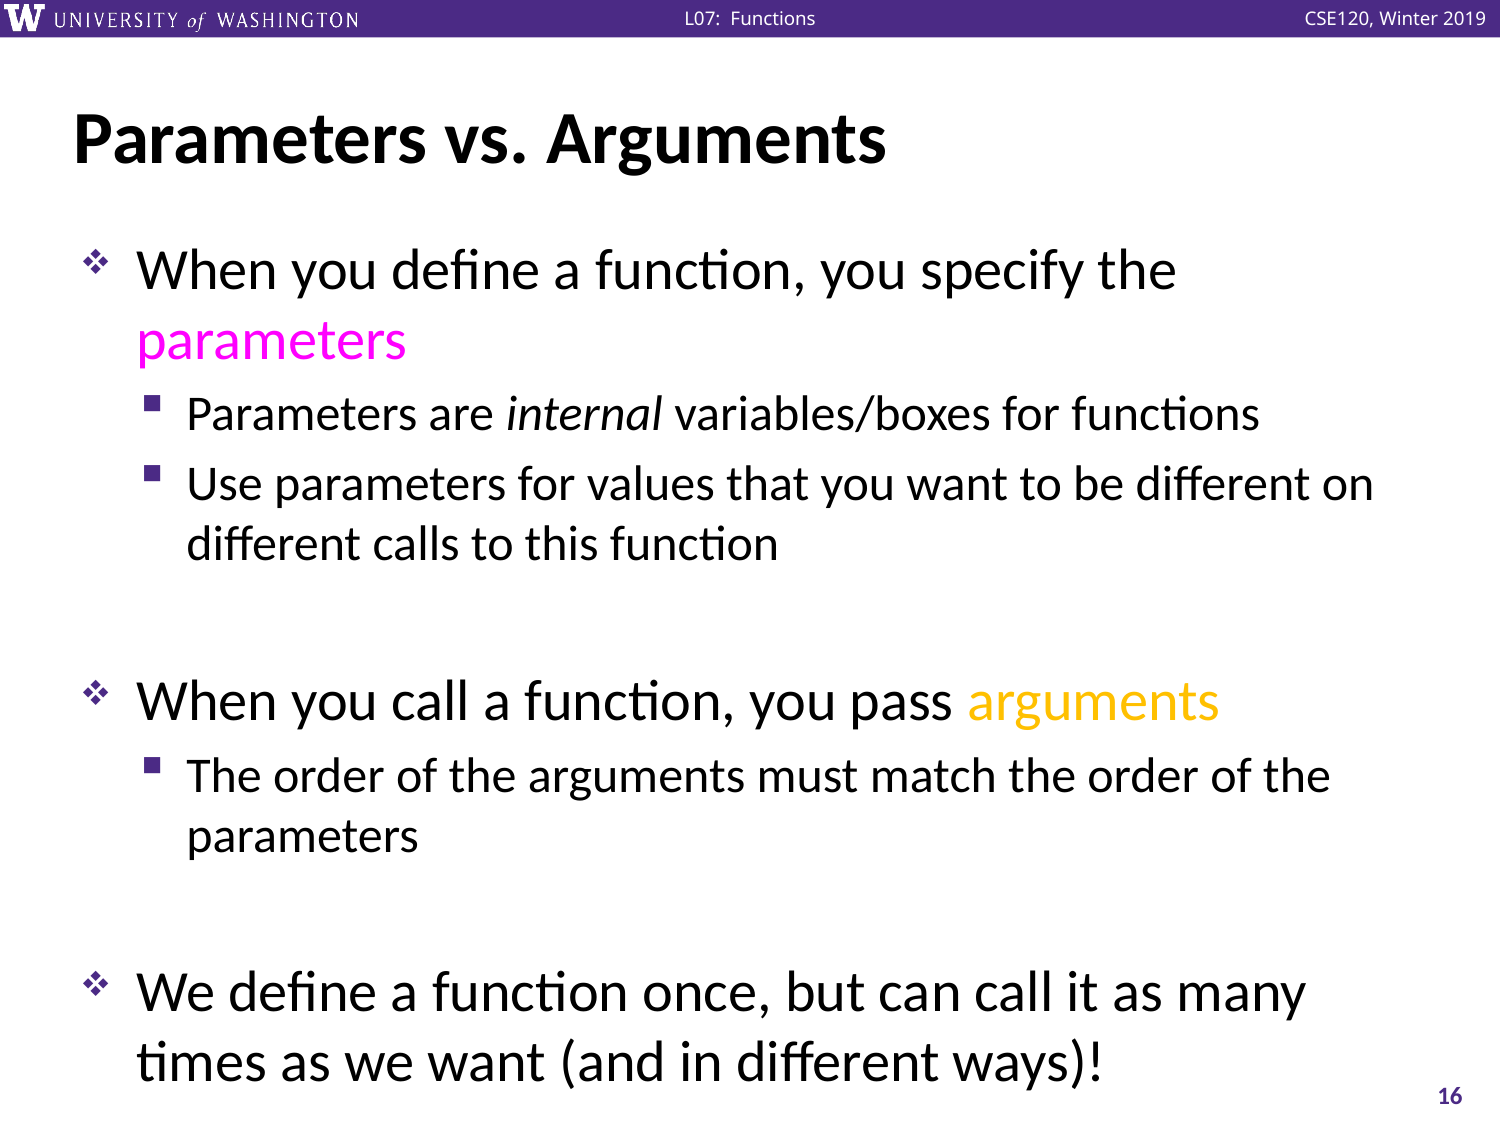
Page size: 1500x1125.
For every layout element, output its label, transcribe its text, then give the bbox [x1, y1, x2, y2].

title Parameters vs. Arguments [58, 71, 1438, 197]
list When you define a function, you specify the parameters Parameters are internal variables/boxes for functions Use parameters for values that you want to be different on different calls to this function When you call a function, you pass arguments The order of the arguments must match the order of the parameters We define a function once, but can call it as many times as we want (and in different ways)! [64, 223, 1438, 1040]
slide_number 16 [1400, 1065, 1500, 1125]
picture [4, 4, 358, 32]
